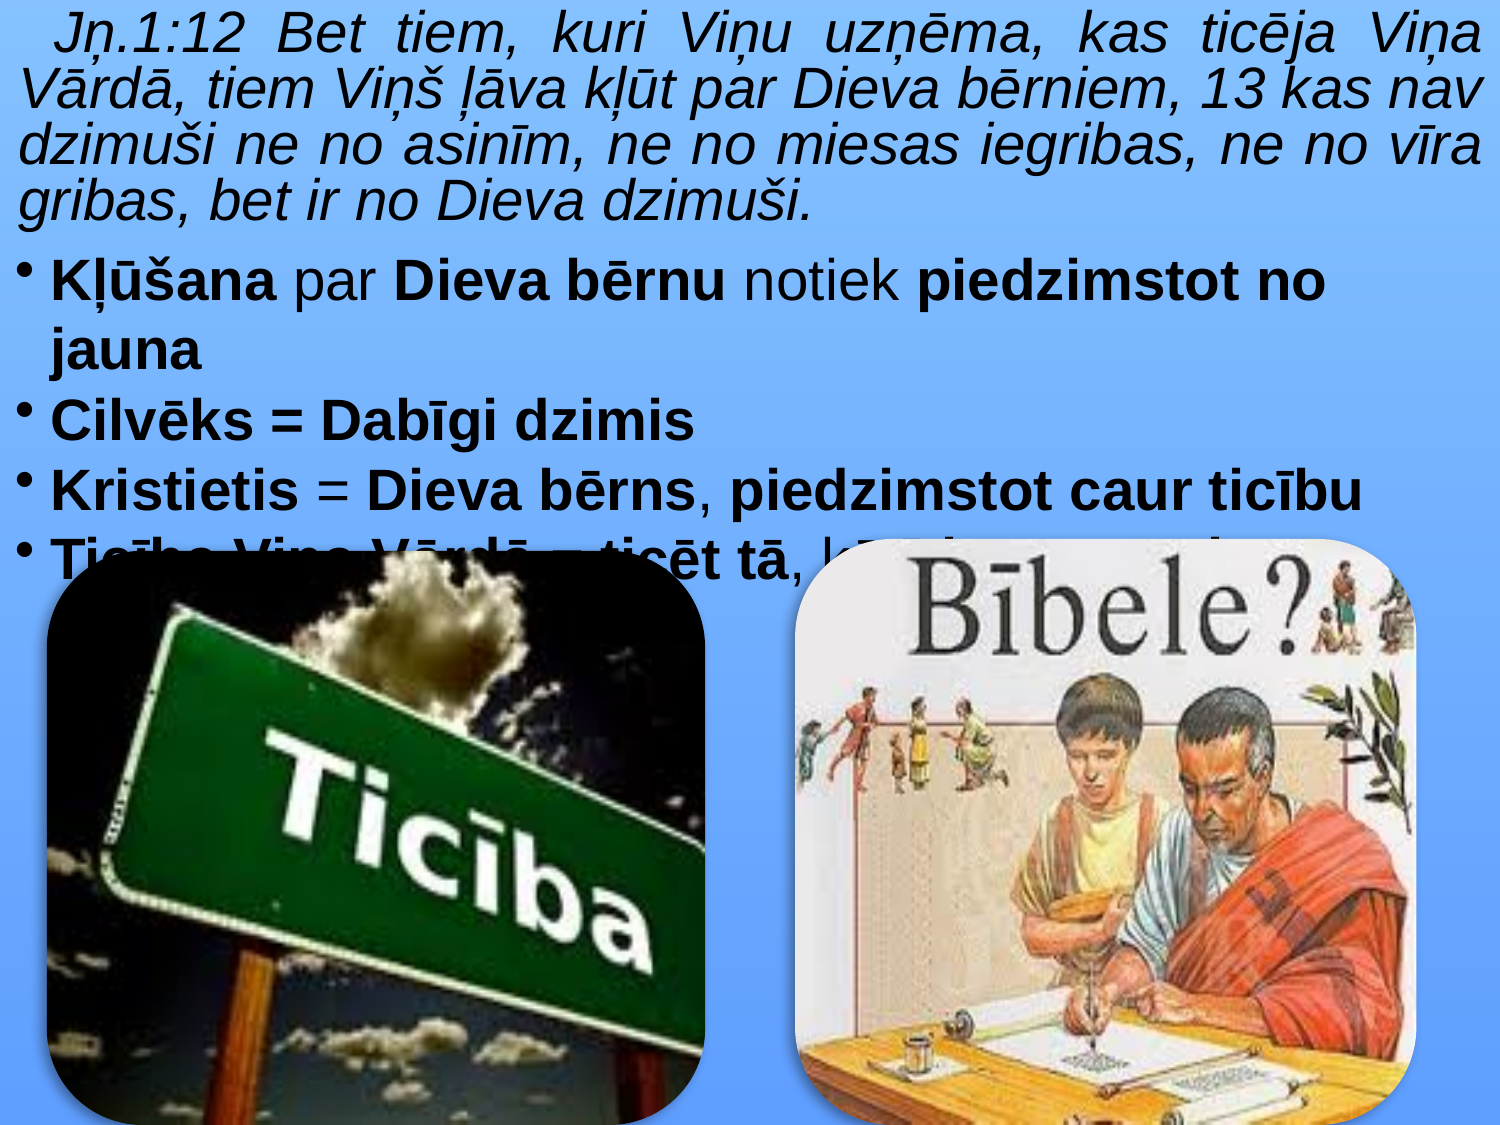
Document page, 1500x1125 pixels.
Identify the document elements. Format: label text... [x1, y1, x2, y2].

picture [46, 550, 706, 1125]
text_box Kļūšana par Dieva bērnu notiek piedzimstot no jauna Cilvēks = Dabīgi dzimis Kristietis = Dieva bērns, piedzimstot caur ticību Ticība Viņa Vārdā = ticēt tā, kā Dievs to vēlas [0, 234, 1500, 599]
picture [794, 538, 1417, 1125]
list Jņ.1:12 Bet tiem, kuri Viņu uzņēma, kas ticēja Viņa Vārdā, tiem Viņš ļāva kļūt par Dieva bērniem, 13 kas nav dzimuši ne no asinīm, ne no miesas iegribas, ne no vīra gribas, bet ir no Dieva dzimuši. [0, 0, 1500, 198]
